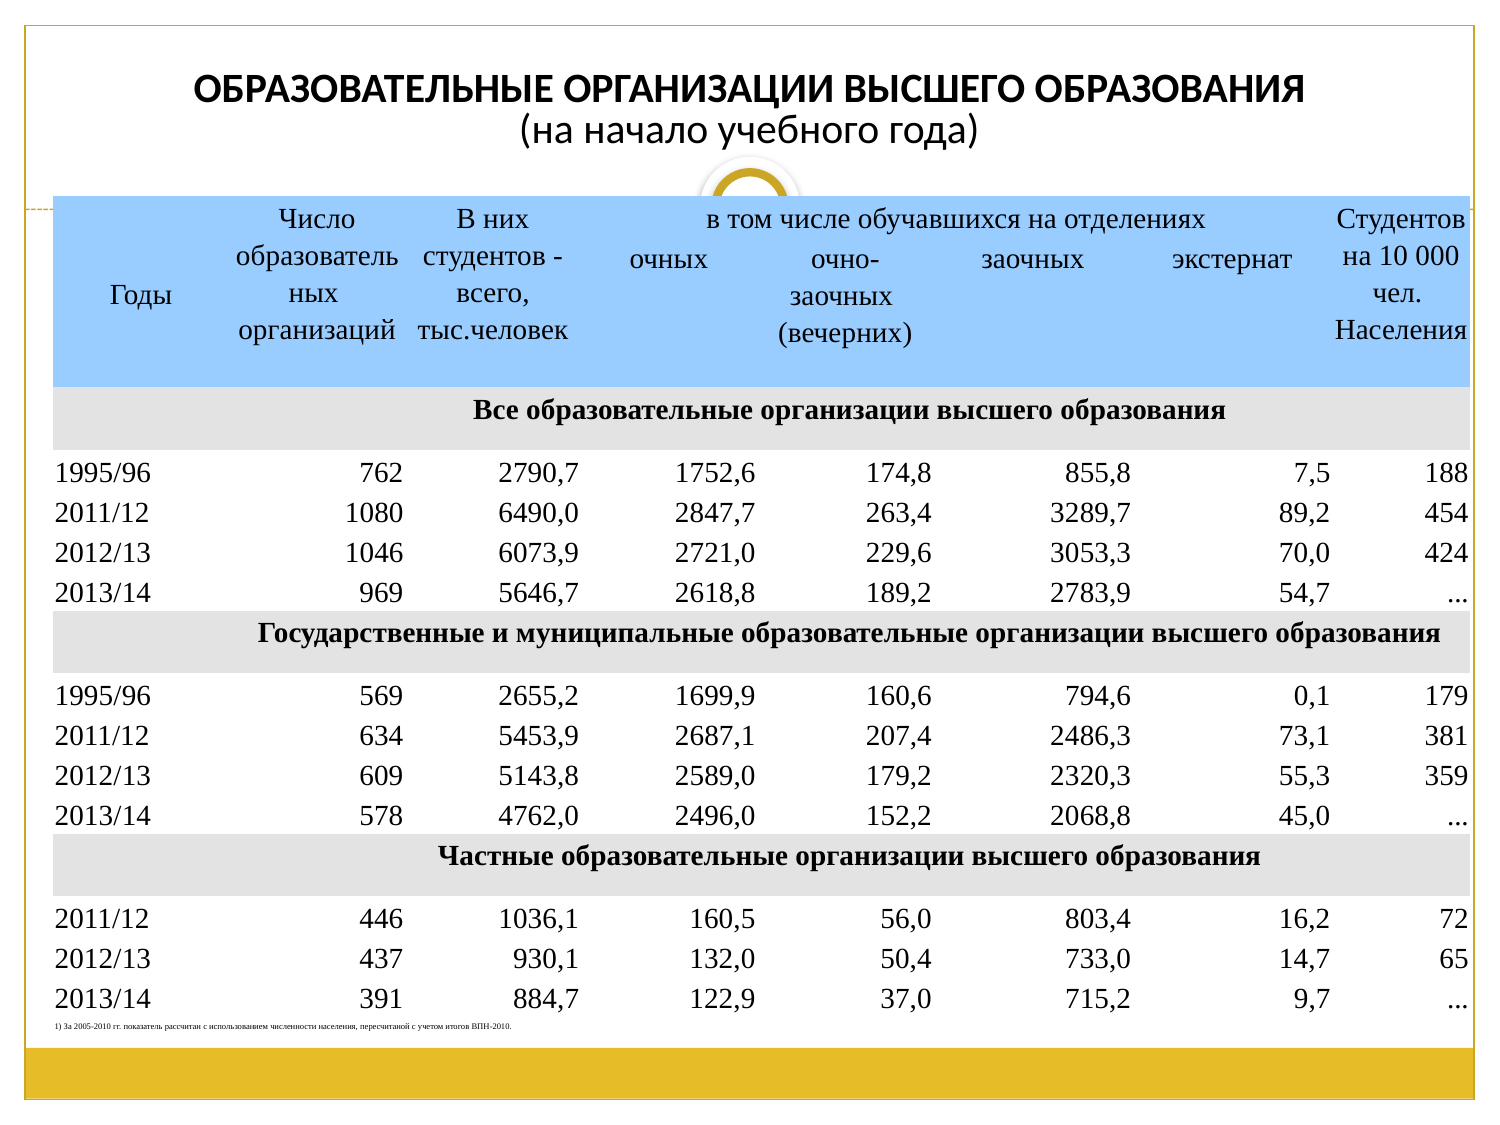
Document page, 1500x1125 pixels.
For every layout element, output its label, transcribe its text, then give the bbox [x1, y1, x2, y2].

table_cell 89,2 [1133, 490, 1332, 530]
table_cell 884,7 [405, 977, 581, 1017]
table_cell 2496,0 [581, 794, 757, 834]
table_cell 152,2 [757, 794, 933, 834]
table_cell 794,6 [933, 673, 1133, 713]
table_cell 1036,1 [405, 896, 581, 936]
table_cell ... [1332, 977, 1470, 1017]
table_cell 2721,0 [581, 530, 757, 570]
table_cell 37,0 [757, 977, 933, 1017]
table_cell 609 [229, 753, 405, 794]
table_cell 16,2 [1133, 896, 1332, 936]
table_cell 2011/12 [53, 713, 229, 753]
table_cell 2011/12 [53, 896, 229, 936]
table_cell 14,7 [1133, 936, 1332, 977]
table_cell 5143,8 [405, 753, 581, 794]
table_cell 2012/13 [53, 936, 229, 977]
table_cell 569 [229, 673, 405, 713]
table_cell 715,2 [933, 977, 1133, 1017]
table_cell 803,4 [933, 896, 1133, 936]
table_cell 2012/13 [53, 753, 229, 794]
table_cell очно-заочных (вечерних) [757, 236, 933, 387]
table_cell 359 [1332, 753, 1470, 794]
table_cell 263,4 [757, 490, 933, 530]
table_cell ... [1332, 794, 1470, 834]
title ОБРАЗОВАТЕЛЬНЫЕ ОРГАНИЗАЦИИ ВЫСШЕГО ОБРАЗОВАНИЯ (на начало учебного года) [49, 37, 1450, 162]
table_cell 381 [1332, 713, 1470, 753]
table_cell 132,0 [581, 936, 757, 977]
table_cell 2068,8 [933, 794, 1133, 834]
table_cell 2486,3 [933, 713, 1133, 753]
table_cell 2687,1 [581, 713, 757, 753]
table_cell 2847,7 [581, 490, 757, 530]
table_cell 2790,7 [405, 450, 581, 490]
table_cell 2783,9 [933, 570, 1133, 611]
table_cell 5453,9 [405, 713, 581, 753]
table_cell 73,1 [1133, 713, 1332, 753]
table_cell 424 [1332, 530, 1470, 570]
table_cell Частные образовательные организации высшего образования [229, 834, 1470, 896]
table_cell 6073,9 [405, 530, 581, 570]
table_cell 72 [1332, 896, 1470, 936]
table_header в том числе обучавшихся на отделениях [581, 196, 1332, 236]
table_cell 855,8 [933, 450, 1133, 490]
table_cell 733,0 [933, 936, 1133, 977]
table_cell 207,4 [757, 713, 933, 753]
table_cell 179,2 [757, 753, 933, 794]
table_cell ... [1332, 570, 1470, 611]
table_cell 1752,6 [581, 450, 757, 490]
table_cell 578 [229, 794, 405, 834]
table_cell 4762,0 [405, 794, 581, 834]
table_cell 2011/12 [53, 490, 229, 530]
table_cell 969 [229, 570, 405, 611]
table_cell 56,0 [757, 896, 933, 936]
table_cell 7,5 [1133, 450, 1332, 490]
table_cell 55,3 [1133, 753, 1332, 794]
table_cell [53, 834, 229, 896]
table_cell 1080 [229, 490, 405, 530]
table_cell 1995/96 [53, 673, 229, 713]
table_cell 1995/96 [53, 450, 229, 490]
table_cell 70,0 [1133, 530, 1332, 570]
table_cell 6490,0 [405, 490, 581, 530]
table_cell [53, 387, 229, 450]
table_cell 2589,0 [581, 753, 757, 794]
table_cell экстернат [1133, 236, 1332, 387]
table_cell 3289,7 [933, 490, 1133, 530]
table_cell 1046 [229, 530, 405, 570]
table_cell 1699,9 [581, 673, 757, 713]
table_cell 5646,7 [405, 570, 581, 611]
table_cell 762 [229, 450, 405, 490]
table_cell 930,1 [405, 936, 581, 977]
table_cell 2013/14 [53, 794, 229, 834]
table_cell 229,6 [757, 530, 933, 570]
table_cell 2013/14 [53, 977, 229, 1017]
table_cell 65 [1332, 936, 1470, 977]
table_cell Все образовательные организации высшего образования [229, 387, 1470, 450]
table_cell очных [581, 236, 757, 387]
table_cell 446 [229, 896, 405, 936]
table_cell 391 [229, 977, 405, 1017]
table_cell 634 [229, 713, 405, 753]
table_cell 2320,3 [933, 753, 1133, 794]
table_cell 9,7 [1133, 977, 1332, 1017]
table_cell 54,7 [1133, 570, 1332, 611]
table_cell 50,4 [757, 936, 933, 977]
table_cell 3053,3 [933, 530, 1133, 570]
table_cell 2013/14 [53, 570, 229, 611]
table_cell 122,9 [581, 977, 757, 1017]
table_cell 2618,8 [581, 570, 757, 611]
table_cell [53, 611, 229, 673]
table_cell 1) За 2005-2010 гг. показатель рассчитан с использованием численности населения, пересчитаной с учетом итогов ВПН-2010. [53, 1017, 1470, 1057]
table_cell заочных [933, 236, 1133, 387]
table_header Число образовательных организаций [229, 196, 405, 387]
table_cell 2655,2 [405, 673, 581, 713]
table_cell 0,1 [1133, 673, 1332, 713]
table_cell 179 [1332, 673, 1470, 713]
table_cell 188 [1332, 450, 1470, 490]
table_cell 174,8 [757, 450, 933, 490]
table_header Студентов на 10 000 чел. Населения [1332, 196, 1470, 387]
table_header Годы [53, 196, 229, 387]
table_cell 160,5 [581, 896, 757, 936]
table_cell Государственные и муниципальные образовательные организации высшего образования [229, 611, 1470, 673]
table_cell 454 [1332, 490, 1470, 530]
table_cell 45,0 [1133, 794, 1332, 834]
table_cell 2012/13 [53, 530, 229, 570]
table_header В них студентов - всего, тыс.человек [405, 196, 581, 387]
table_cell 189,2 [757, 570, 933, 611]
table_cell 437 [229, 936, 405, 977]
table_cell 160,6 [757, 673, 933, 713]
